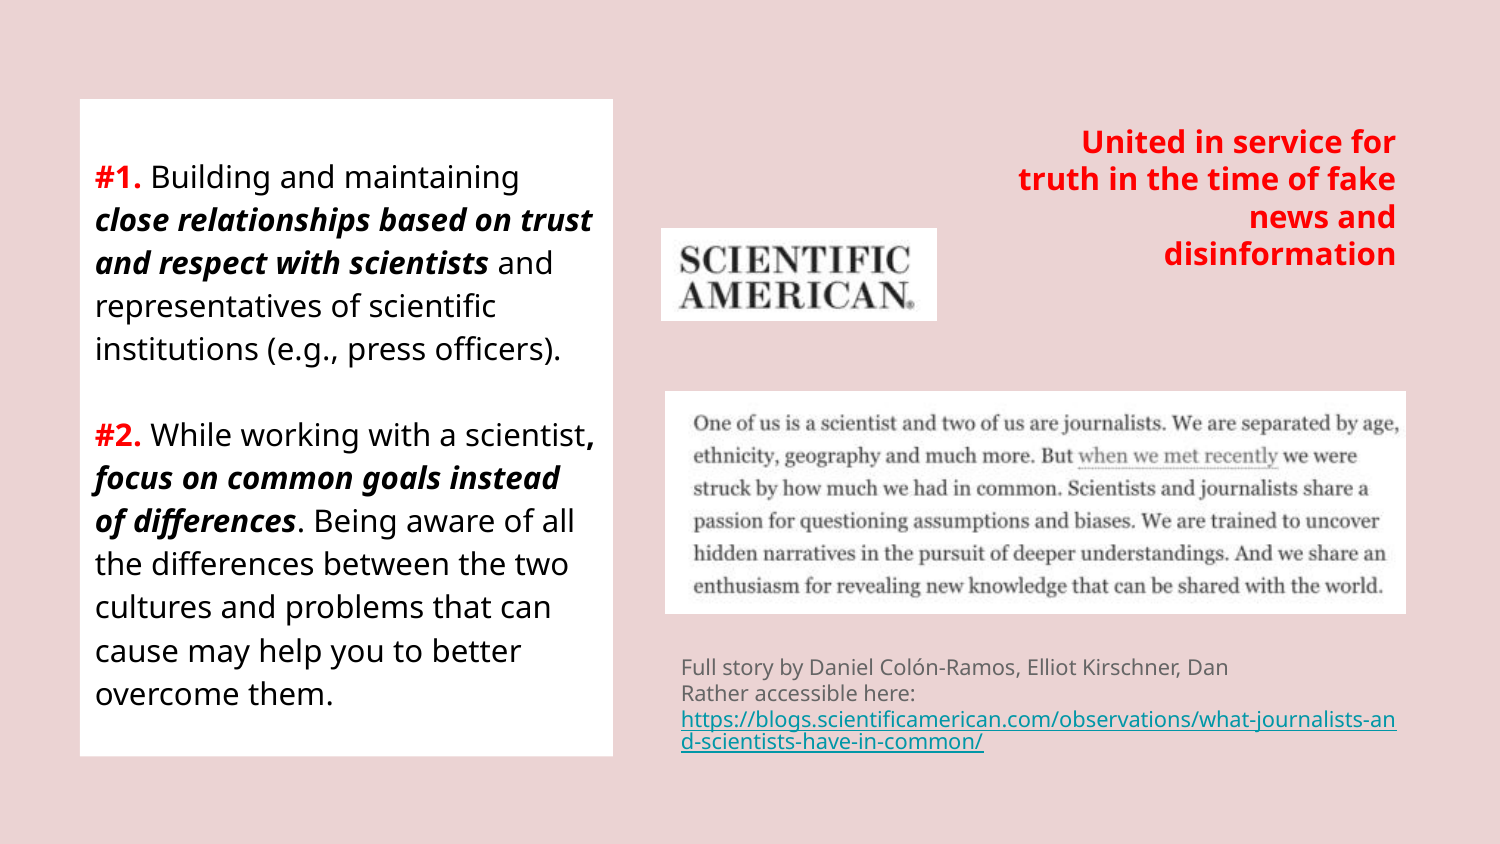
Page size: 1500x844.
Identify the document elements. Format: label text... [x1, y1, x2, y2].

text_box Full story by Daniel Colón-Ramos, Elliot Kirschner, Dan Rather accessible here: https://blogs.scientificamerican.com/observations/what-journalists-and-scientists-have-in-common/ [666, 646, 1417, 822]
list #1. Building and maintaining close relationships based on trust and respect with scientists and representatives of scientific institutions (e.g., press officers). #2. While working with a scientist, focus on common goals instead of differences. Being aware of all the differences between the two cultures and problems that can cause may help you to better overcome them. [79, 99, 613, 757]
text_box United in service for truth in the time of fake news and disinformation [996, 114, 1412, 280]
picture [661, 228, 937, 322]
picture [664, 391, 1406, 614]
